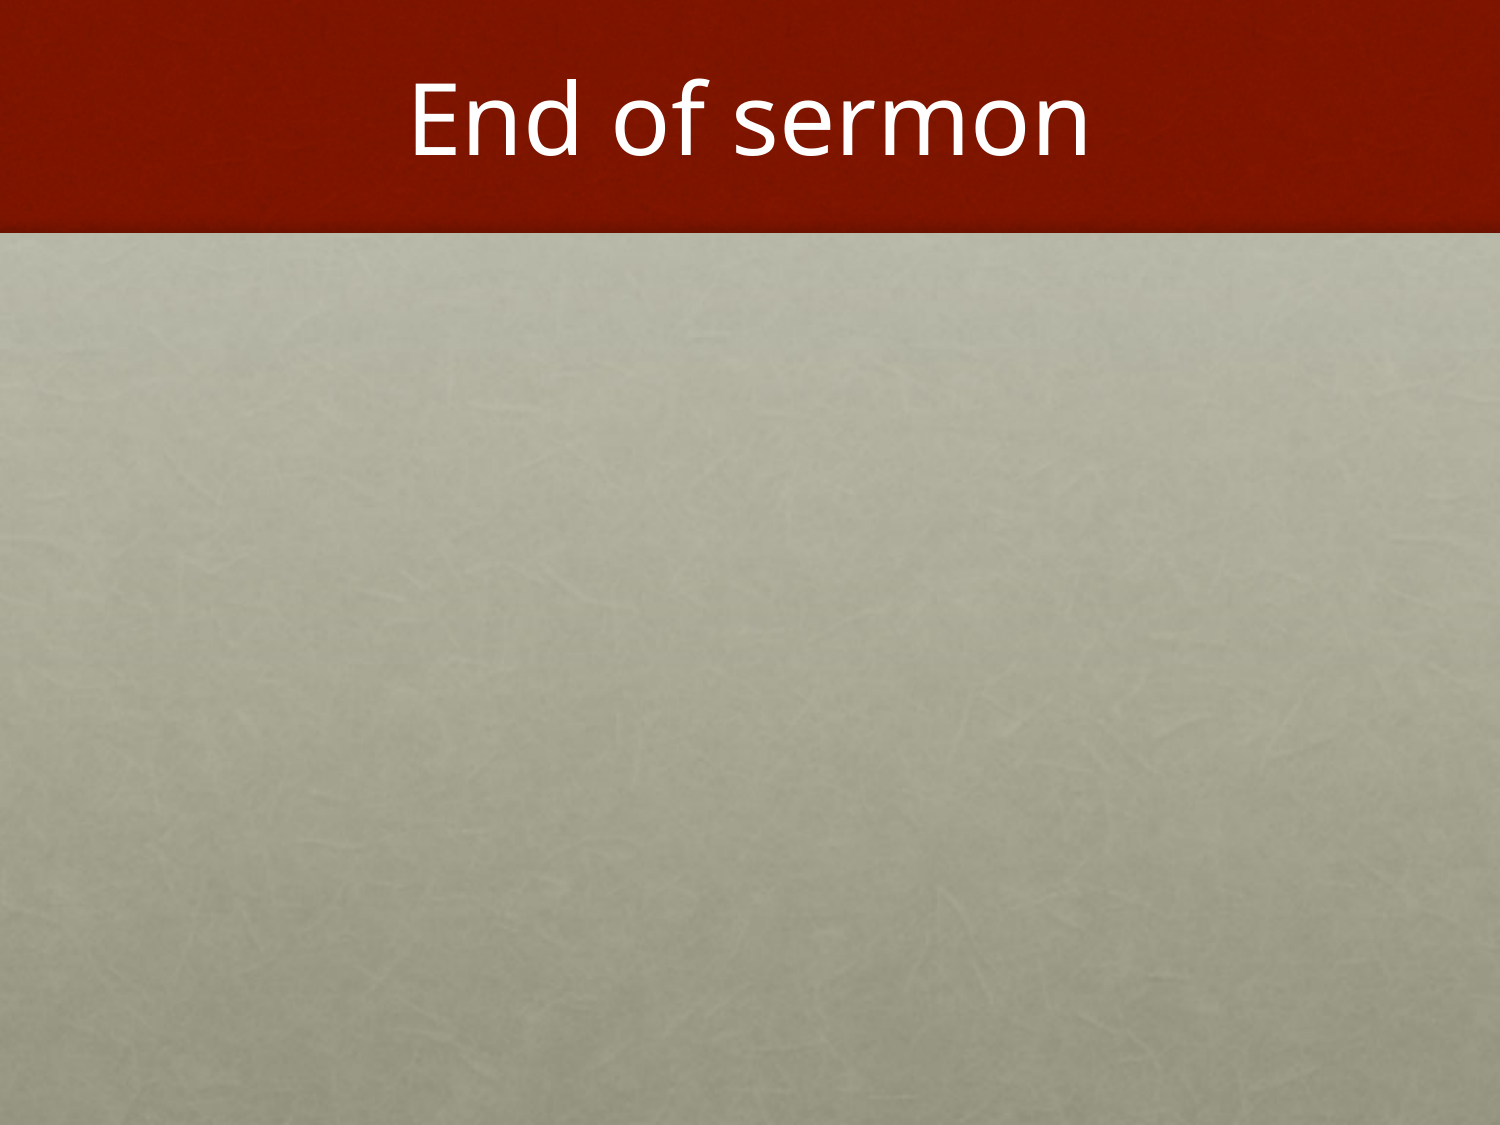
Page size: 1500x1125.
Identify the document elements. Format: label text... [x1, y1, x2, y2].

title End of sermon [127, 10, 1372, 221]
picture [0, 214, 1500, 1125]
